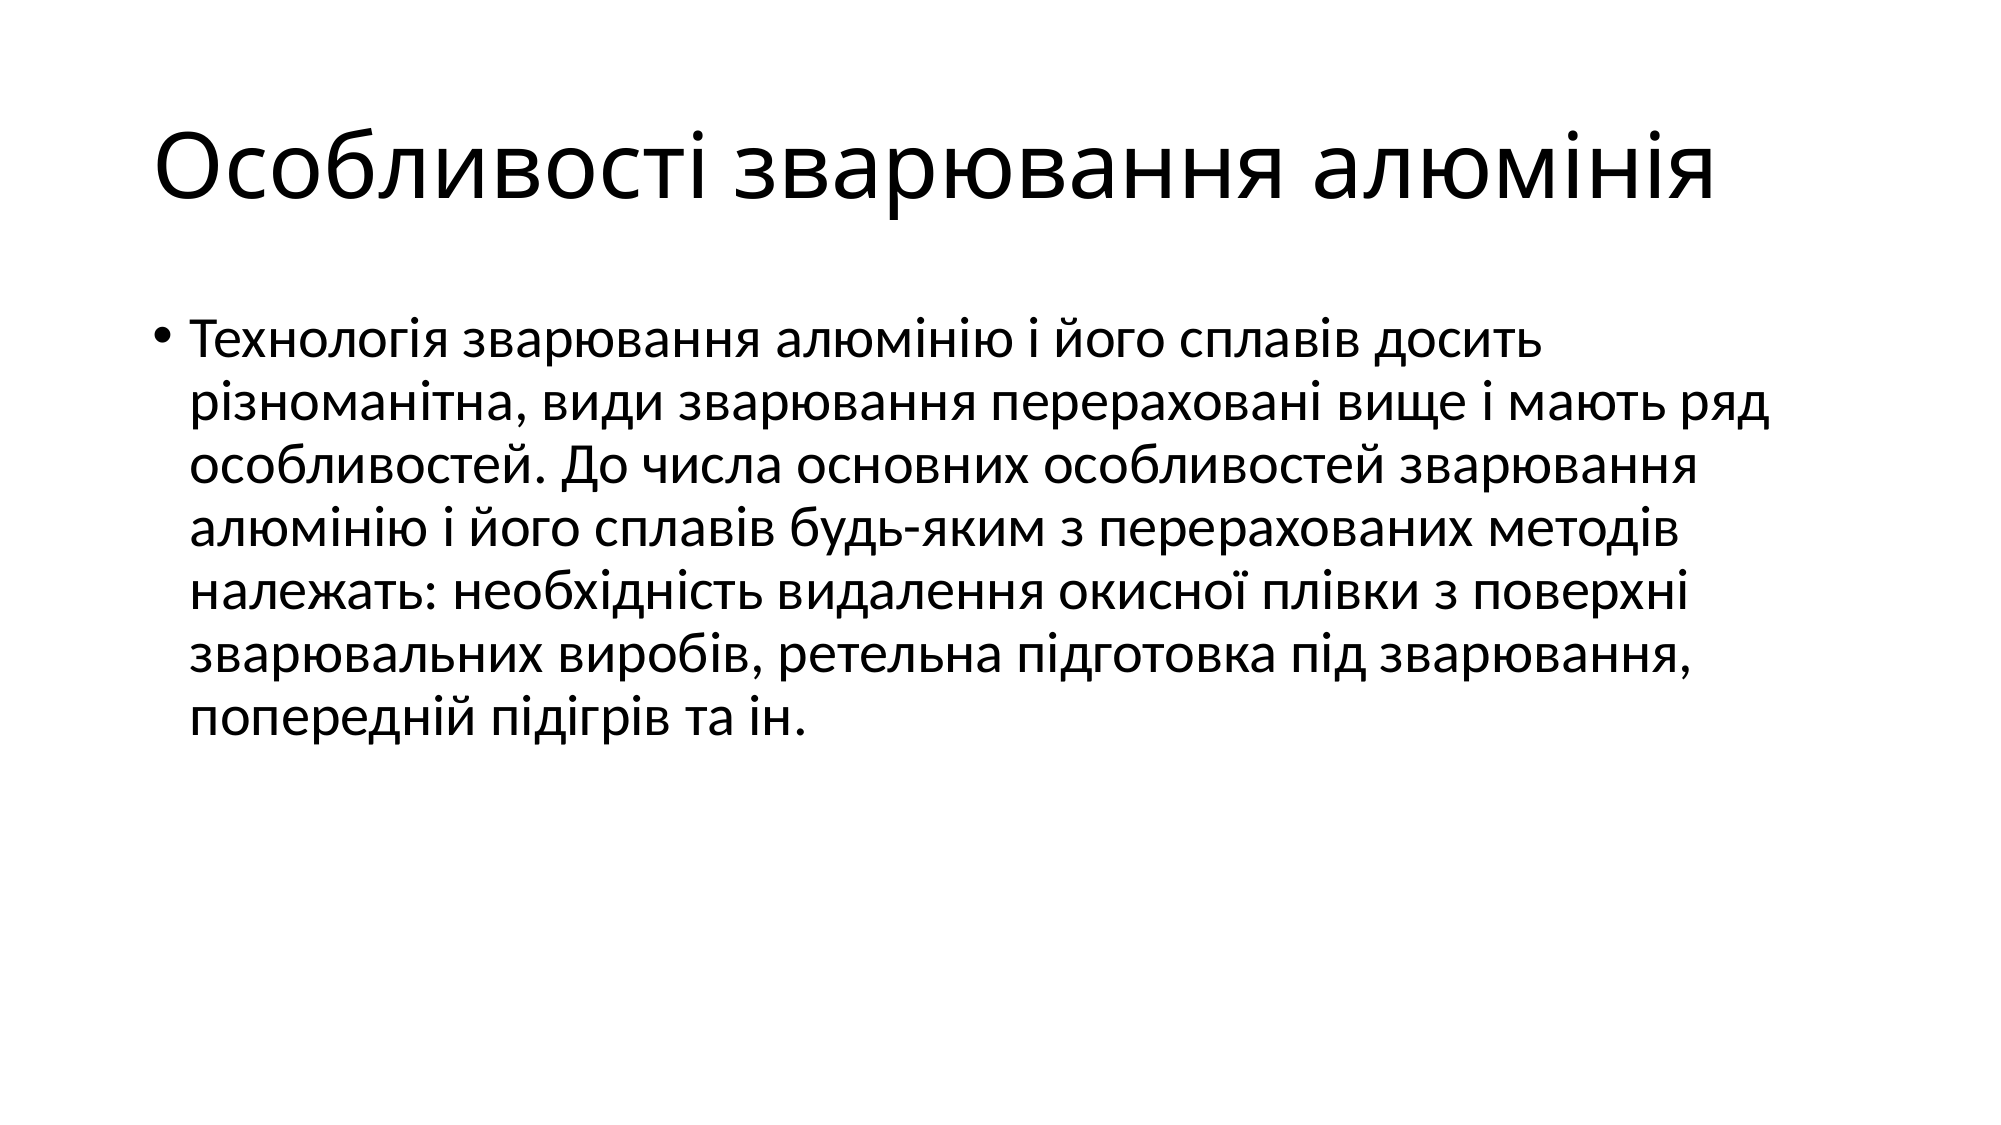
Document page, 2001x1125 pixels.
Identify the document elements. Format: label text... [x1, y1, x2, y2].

list Технологія зварювання алюмінію і його сплавів досить різноманітна, види зварювання перераховані вище і мають ряд особливостей. До числа основних особливостей зварювання алюмінію і його сплавів будь-яким з перерахованих методів належать: необхідність видалення окисної плівки з поверхні зварювальних виробів, ретельна підготовка під зварювання, попередній підігрів та ін. [137, 299, 1863, 1014]
title Особливості зварювання алюмінія [137, 59, 1863, 278]
